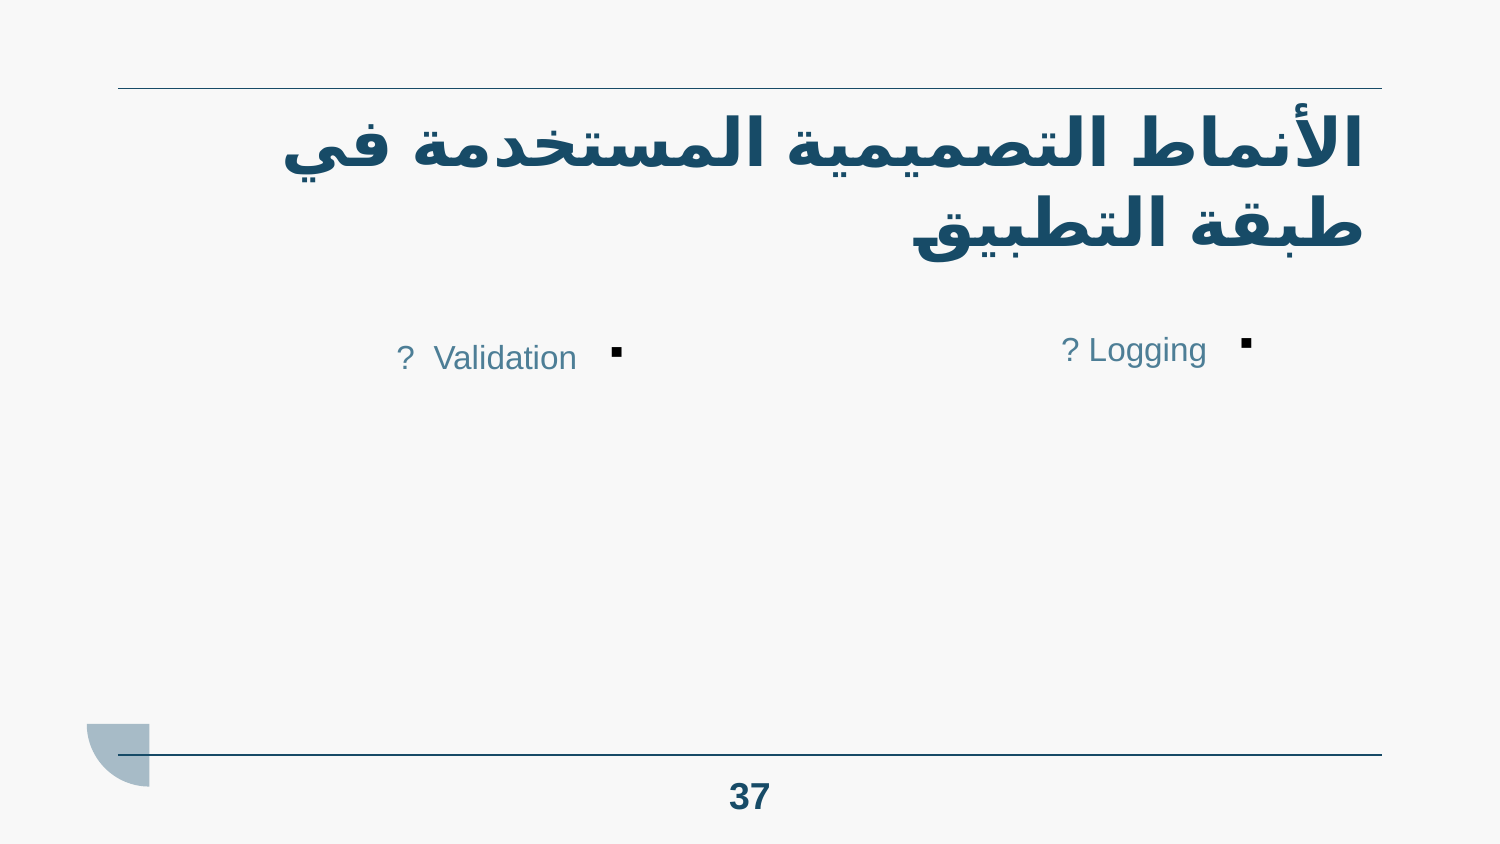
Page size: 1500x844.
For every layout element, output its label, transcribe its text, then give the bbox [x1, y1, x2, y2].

text_box Validation ? [235, 329, 640, 464]
text_box Logging ? [865, 320, 1269, 376]
title الأنماط التصميمية المستخدمة في طبقة التطبيق [118, 85, 1382, 170]
text_box 37 [698, 758, 801, 831]
